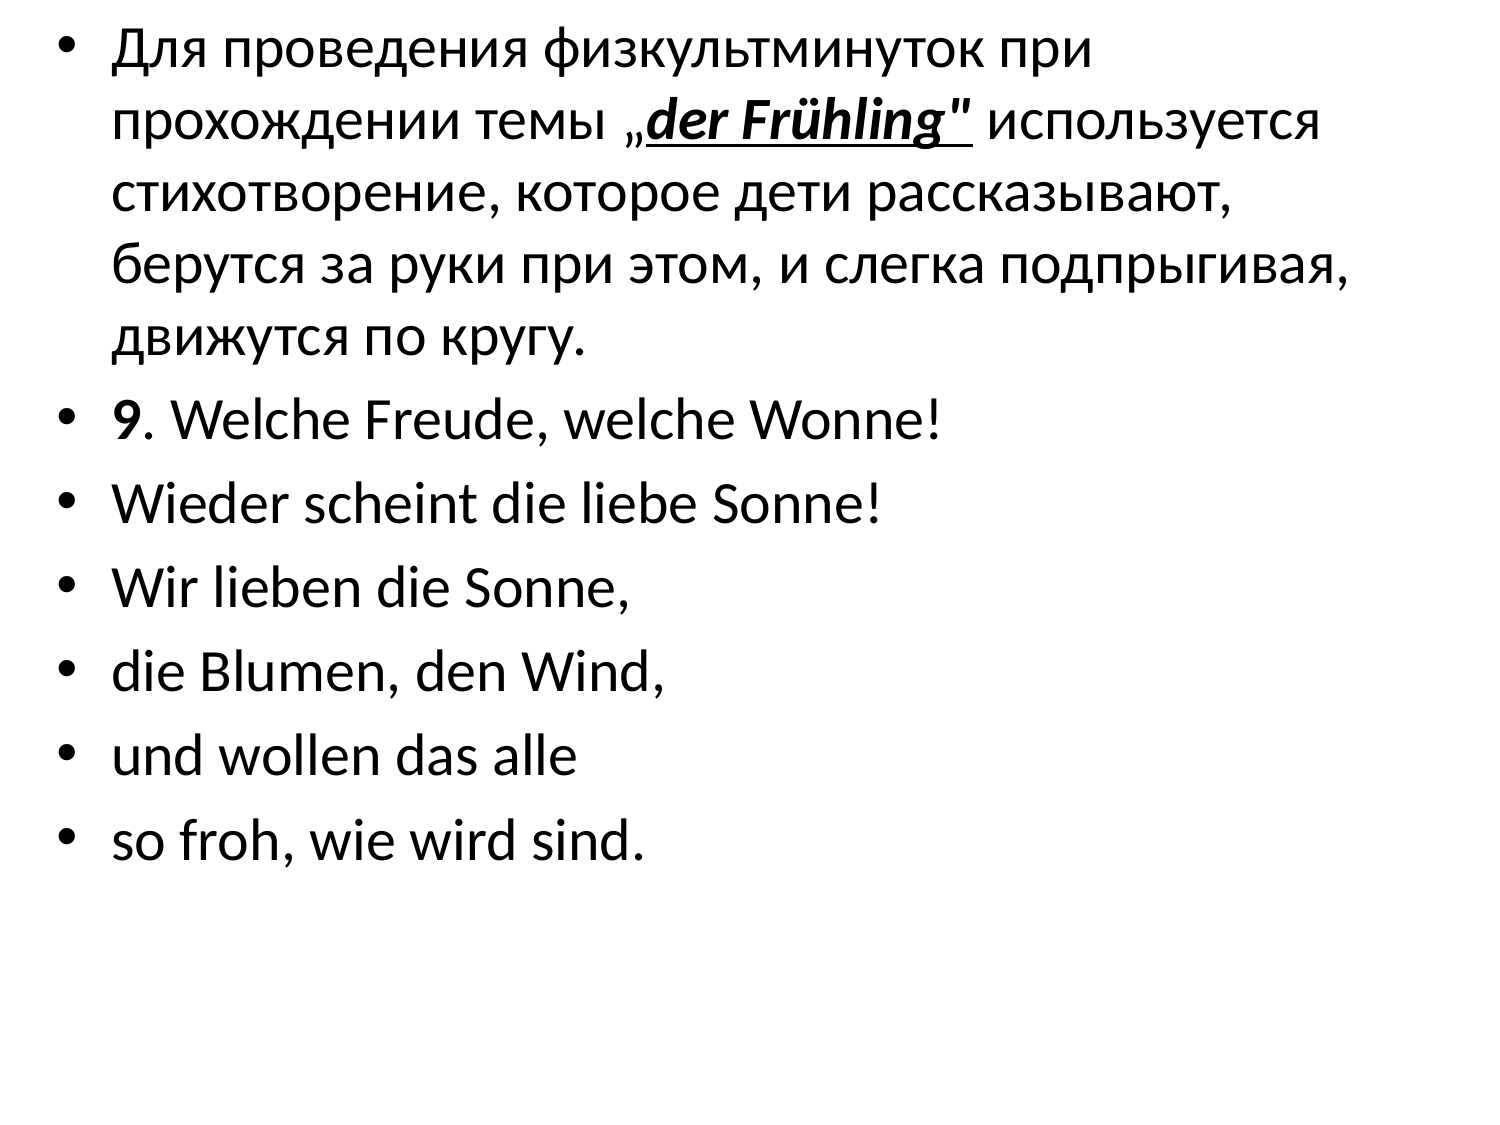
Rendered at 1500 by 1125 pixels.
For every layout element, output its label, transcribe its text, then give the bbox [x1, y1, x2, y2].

list Для проведения физкультминуток при прохождении темы „der Frühling" используется стихотворение, которое дети рассказывают, берутся за руки при этом, и слегка подпрыгивая, движутся по кругу. 9. Welche Freude, welche Wonne! Wieder scheint die liebe Sonne! Wir lieben die Sonne, die Blumen, den Wind, und wollen das alle so froh, wie wird sind. [41, 0, 1400, 882]
